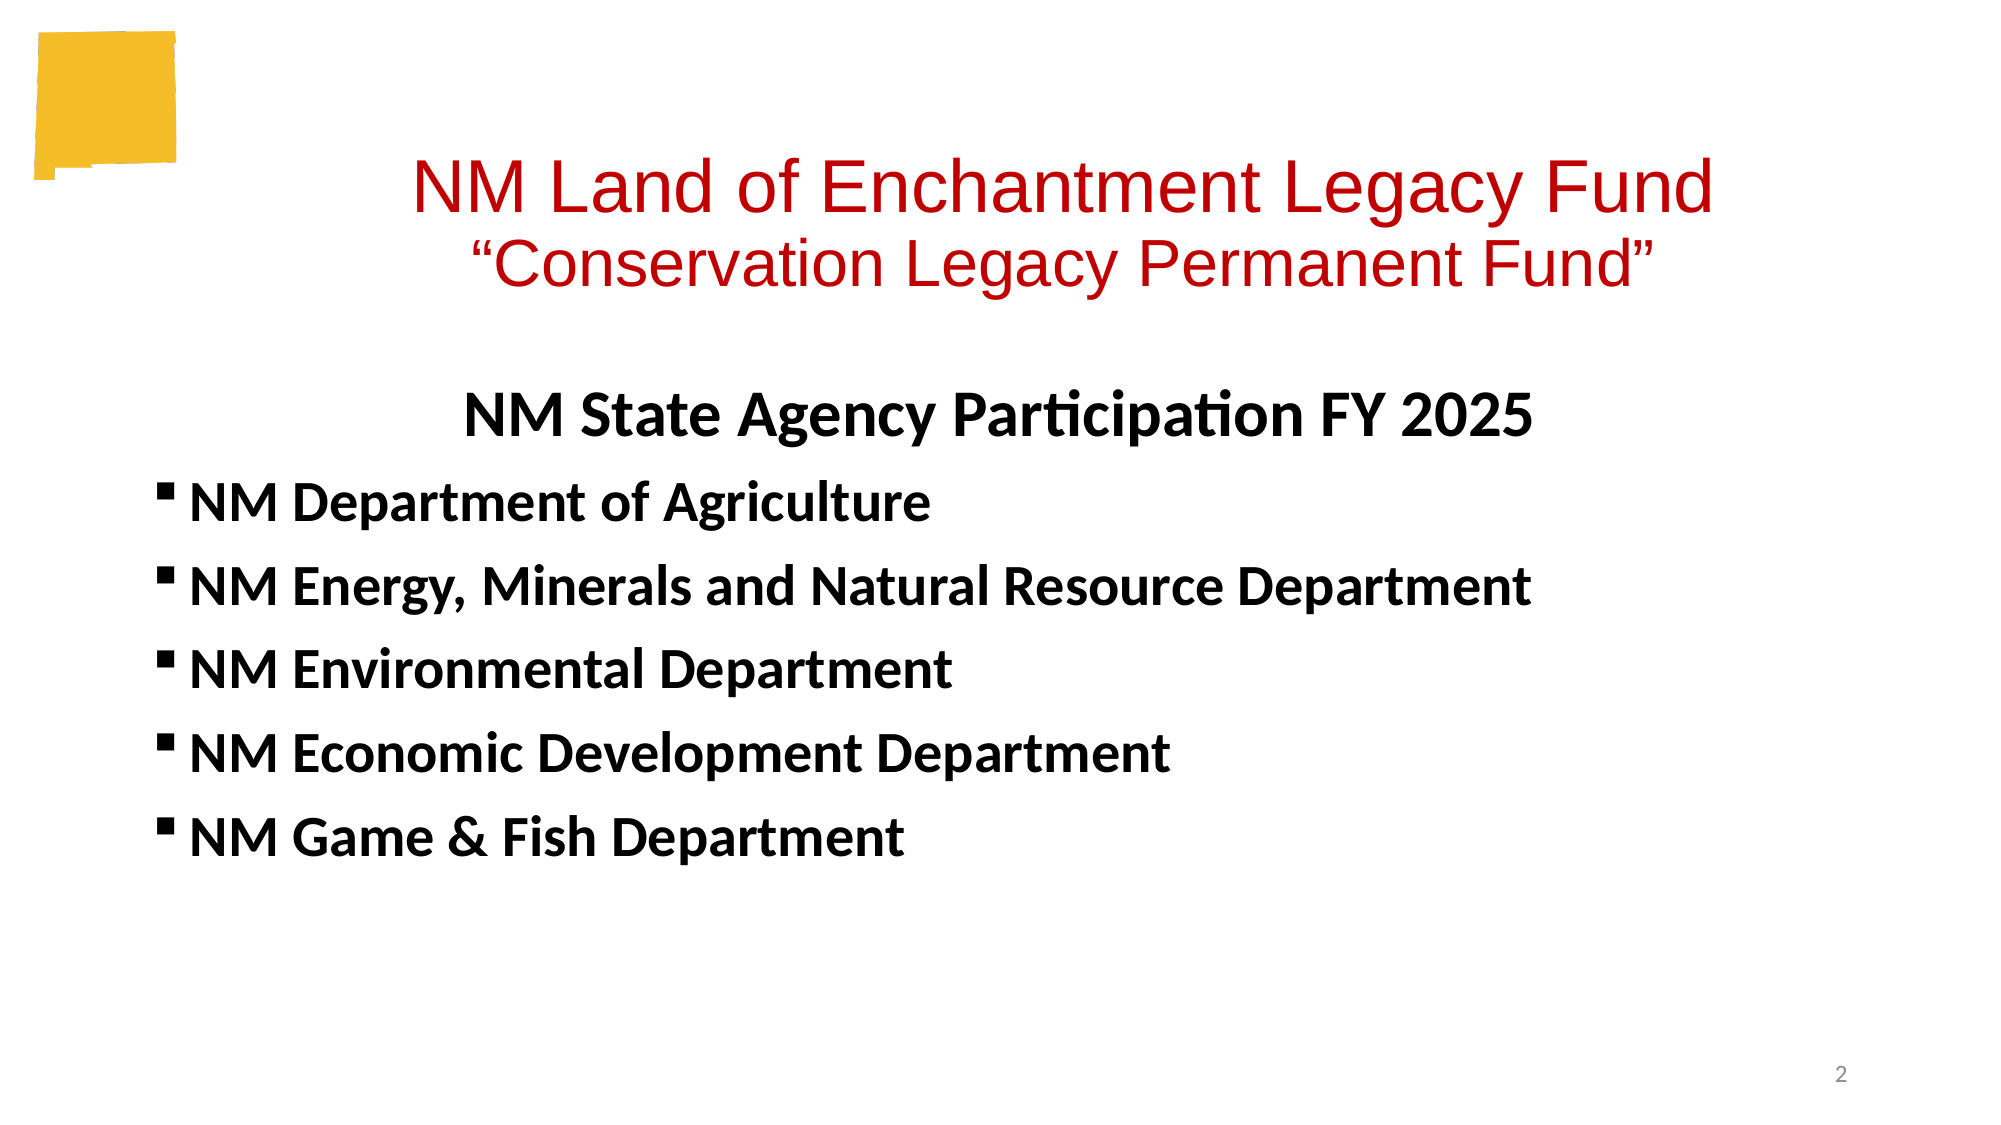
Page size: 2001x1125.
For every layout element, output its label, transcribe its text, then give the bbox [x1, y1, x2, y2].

list NM State Agency Participation FY 2025 NM Department of Agriculture NM Energy, Minerals and Natural Resource Department NM Environmental Department NM Economic Development Department NM Game & Fish Department [137, 370, 1863, 1043]
picture [34, 31, 177, 180]
title NM Land of Enchantment Legacy Fund “Conservation Legacy Permanent Fund” [265, 111, 1863, 338]
slide_number 2 [1412, 1042, 1863, 1103]
